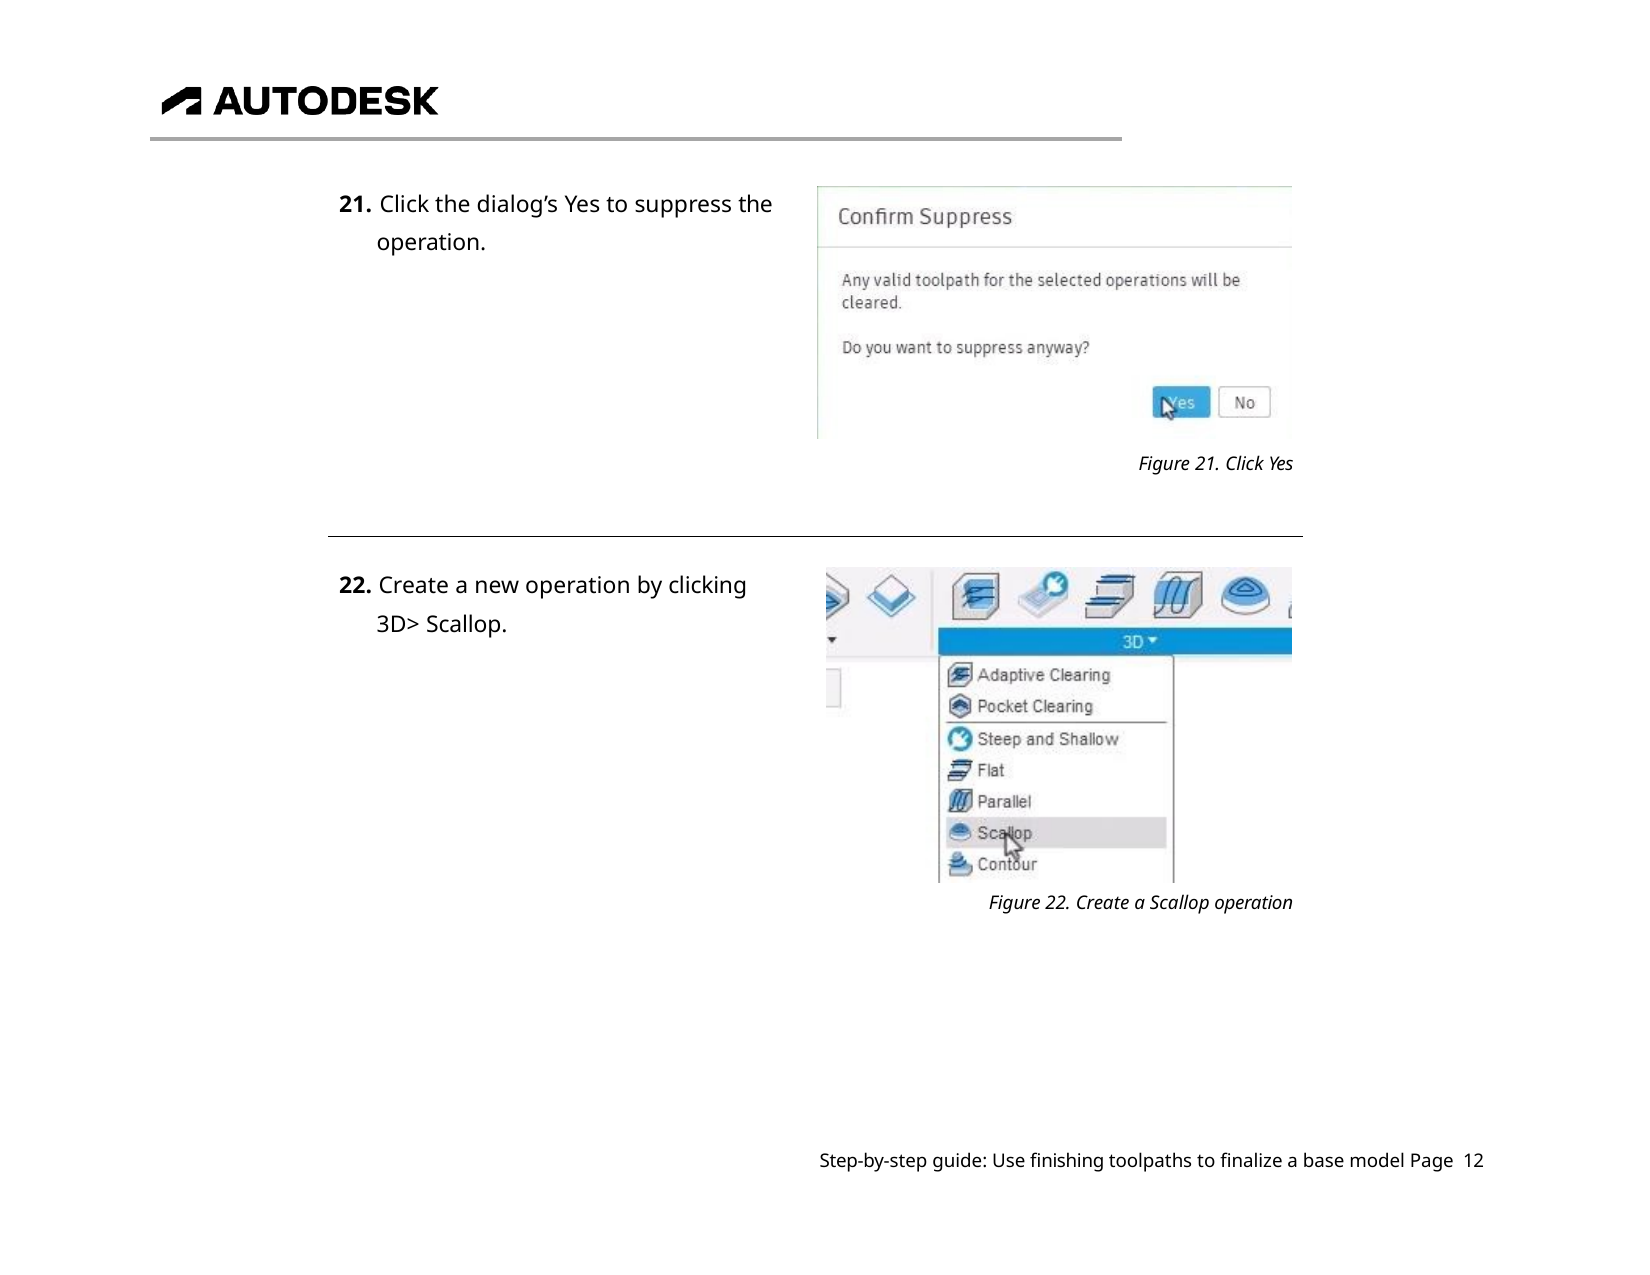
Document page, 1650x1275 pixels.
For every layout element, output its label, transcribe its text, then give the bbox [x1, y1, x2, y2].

picture [817, 186, 1293, 439]
table_cell 22. Create a new operation by clicking 3D> Scallop. [328, 537, 797, 928]
picture [161, 86, 439, 115]
picture [825, 566, 1292, 883]
slide_number Step-by-step guide: Use finishing toolpaths to finalize a base model Page 10 [817, 1145, 1509, 1275]
table_header Figure 21. Click Yes [797, 187, 1303, 536]
table_header 21. Click the dialog’s Yes to suppress the operation. [328, 187, 797, 536]
table_cell Figure 22. Create a Scallop operation [797, 537, 1303, 928]
